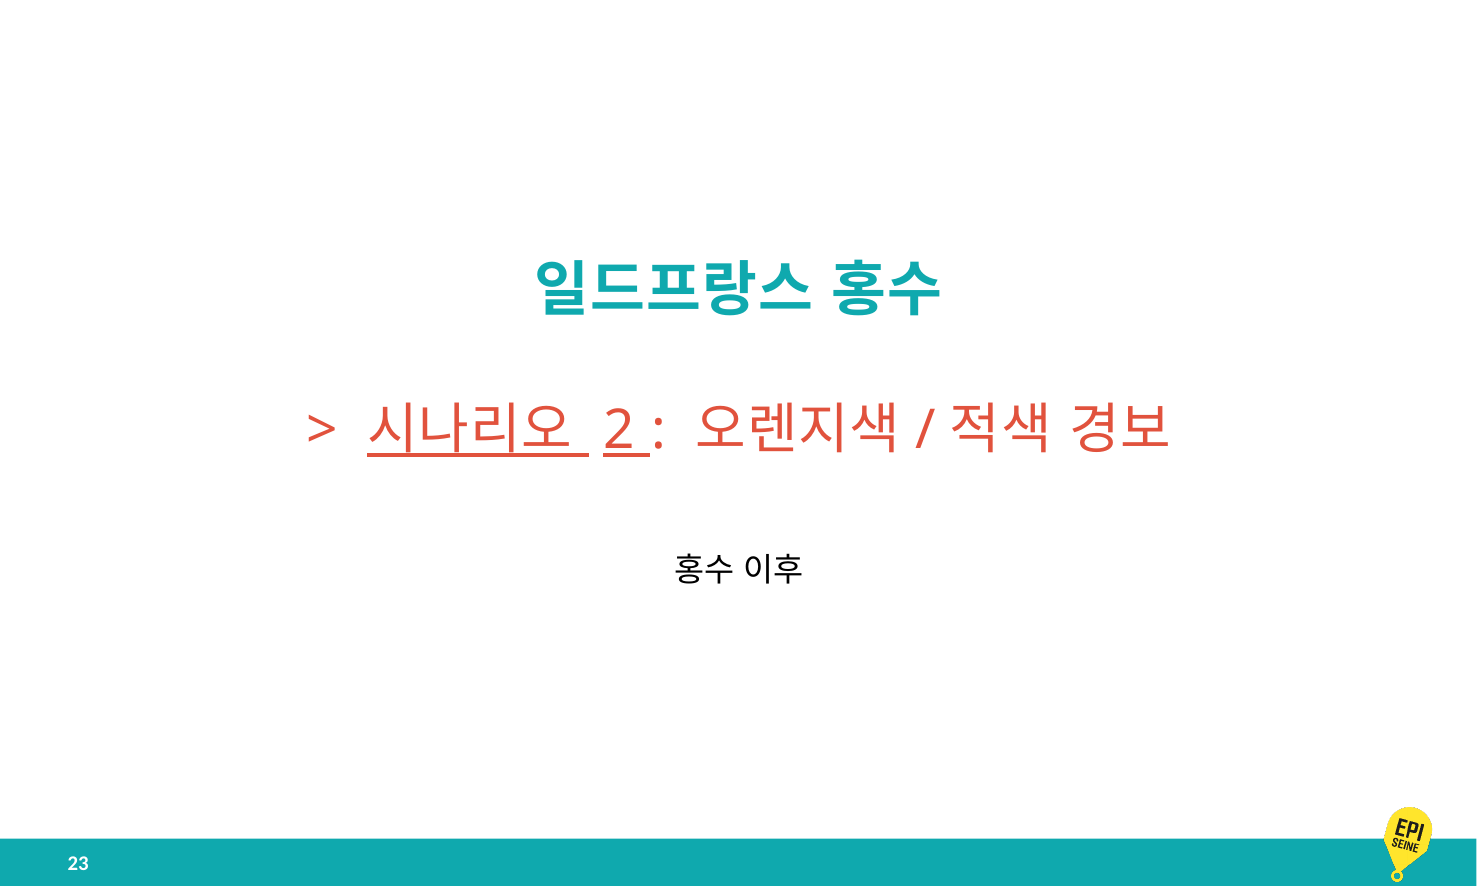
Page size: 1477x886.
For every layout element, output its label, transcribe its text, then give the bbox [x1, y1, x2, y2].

text_box 홍수 이후 [444, 549, 1032, 589]
text_box 일드프랑스 홍수 > 시나리오 2 : 오렌지색/적색 경보 [189, 250, 1287, 460]
picture [1381, 805, 1433, 883]
